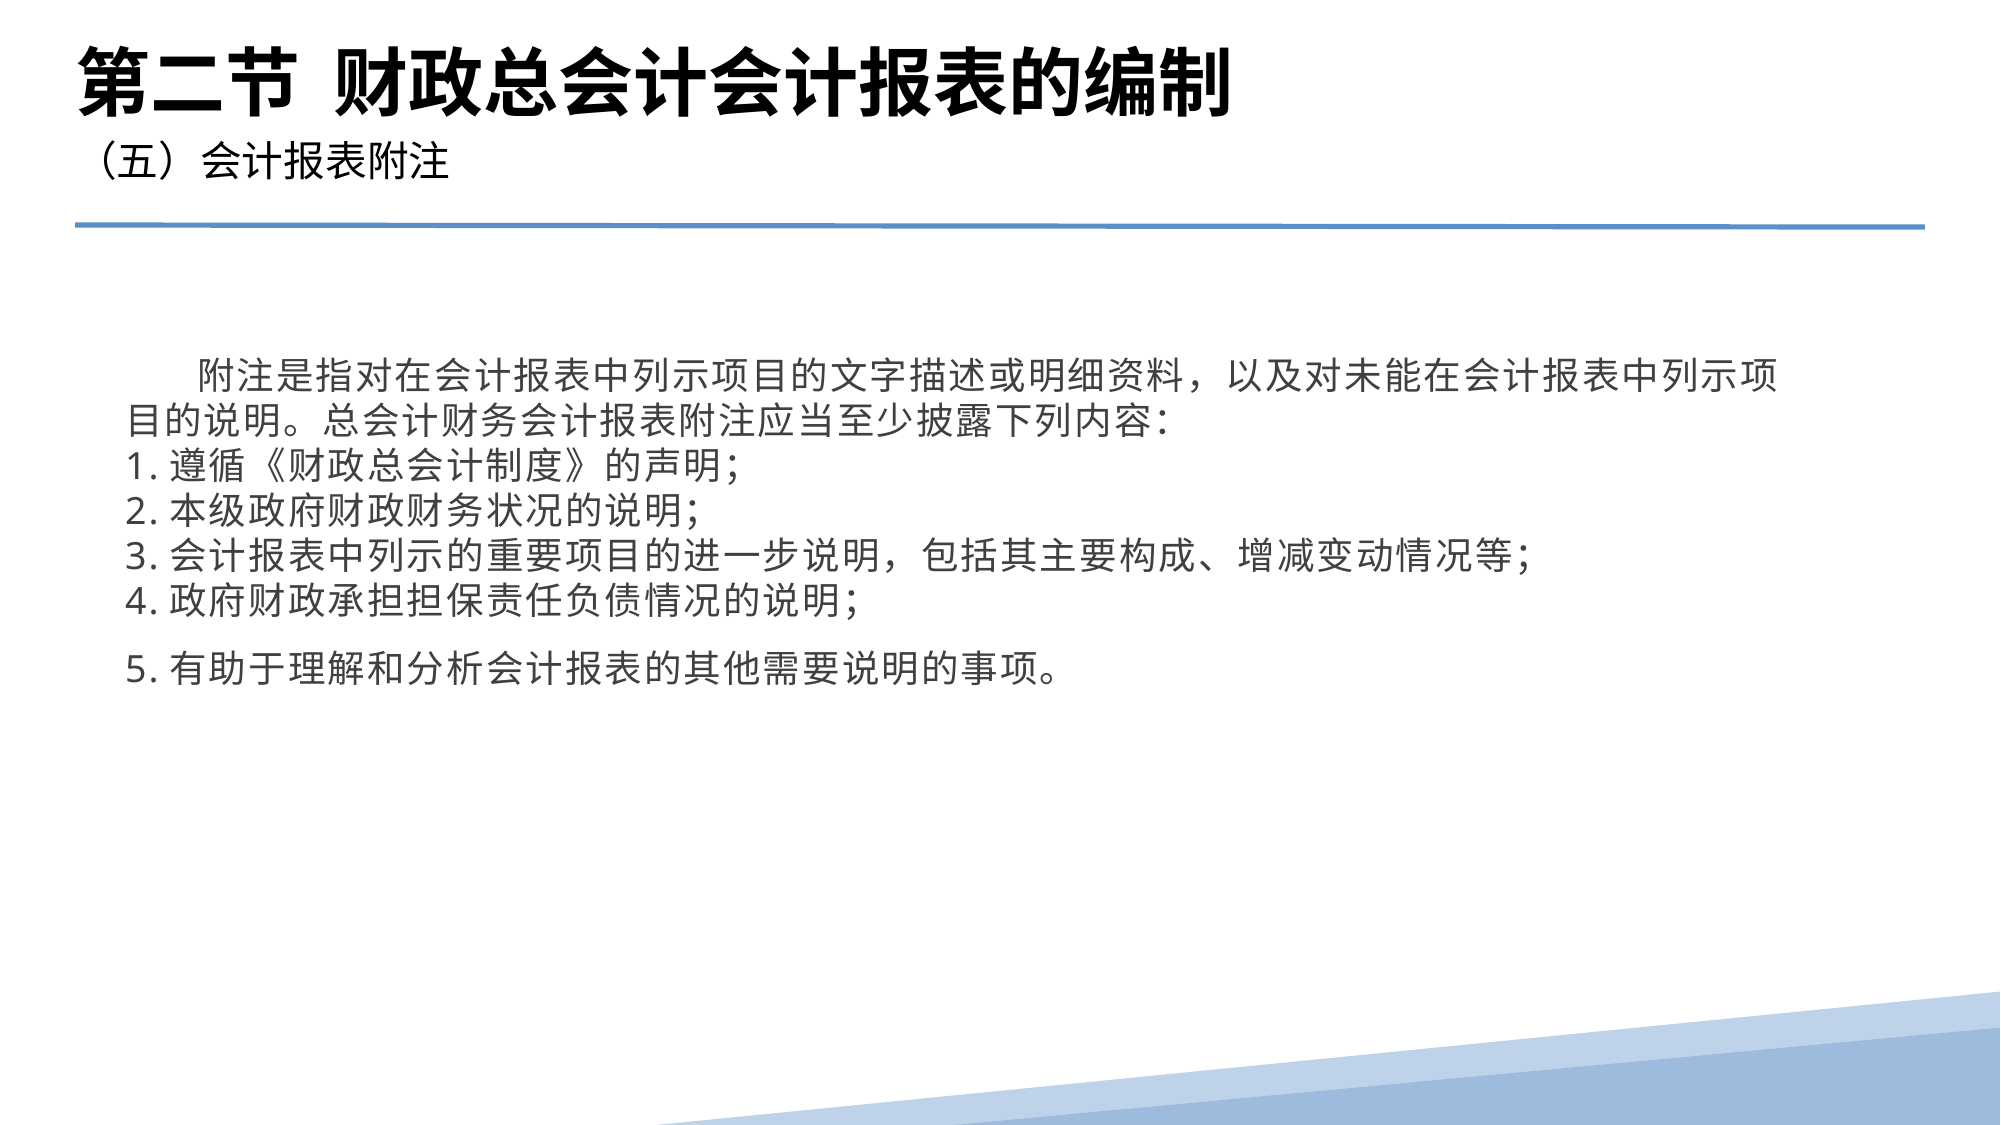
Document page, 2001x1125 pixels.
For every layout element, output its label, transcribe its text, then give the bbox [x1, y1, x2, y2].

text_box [656, 991, 2000, 1125]
text_box （五）会计报表附注 [75, 124, 1925, 200]
text_box 附注是指对在会计报表中列示项目的文字描述或明细资料，以及对未能在会计报表中列示项目的说明。总会计财务会计报表附注应当至少披露下列内容： 1.遵循《财政总会计制度》的声明； 2.本级政府财政财务状况的说明； 3.会计报表中列示的重要项目的进一步说明，包括其主要构成、增减变动情况等； 4.政府财政承担担保责任负债情况的说明； 5.有助于理解和分析会计报表的其他需要说明的事项。 [114, 252, 1822, 791]
text_box 第二节 财政总会计会计报表的编制 [75, 24, 1925, 124]
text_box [74, 224, 1925, 228]
